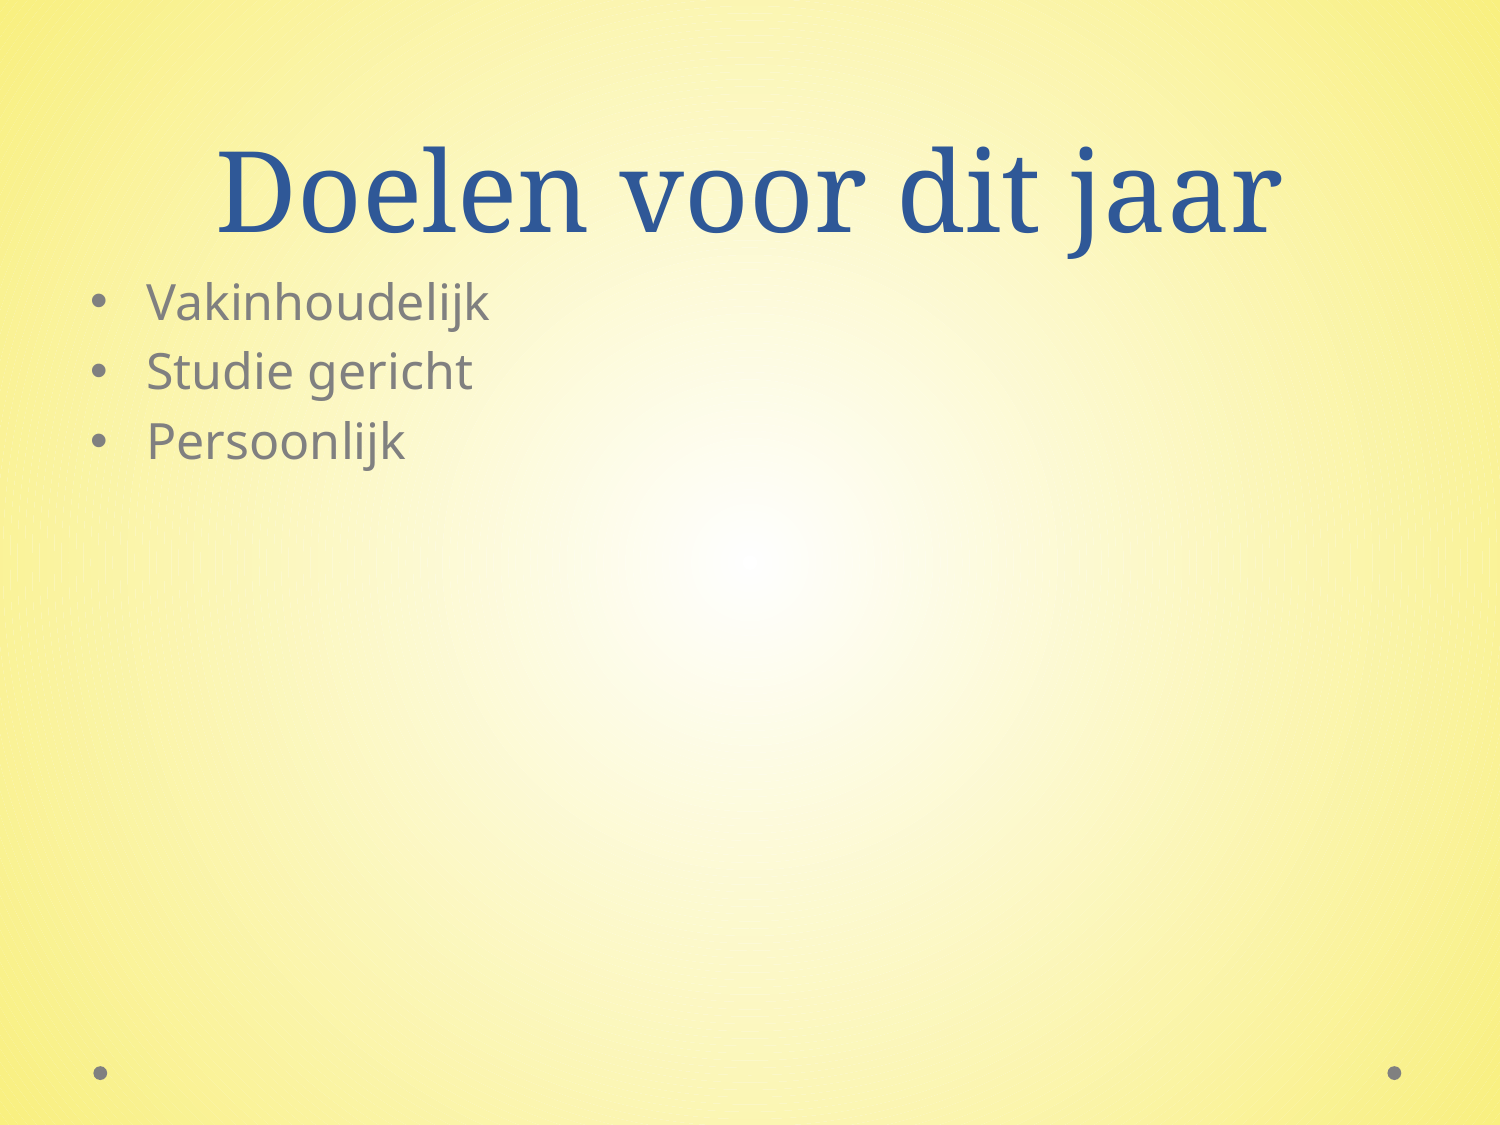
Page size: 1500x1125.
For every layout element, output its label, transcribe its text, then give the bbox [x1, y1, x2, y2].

title Doelen voor dit jaar [75, 0, 1425, 262]
list Vakinhoudelijk Studie gericht Persoonlijk [75, 262, 1425, 1005]
